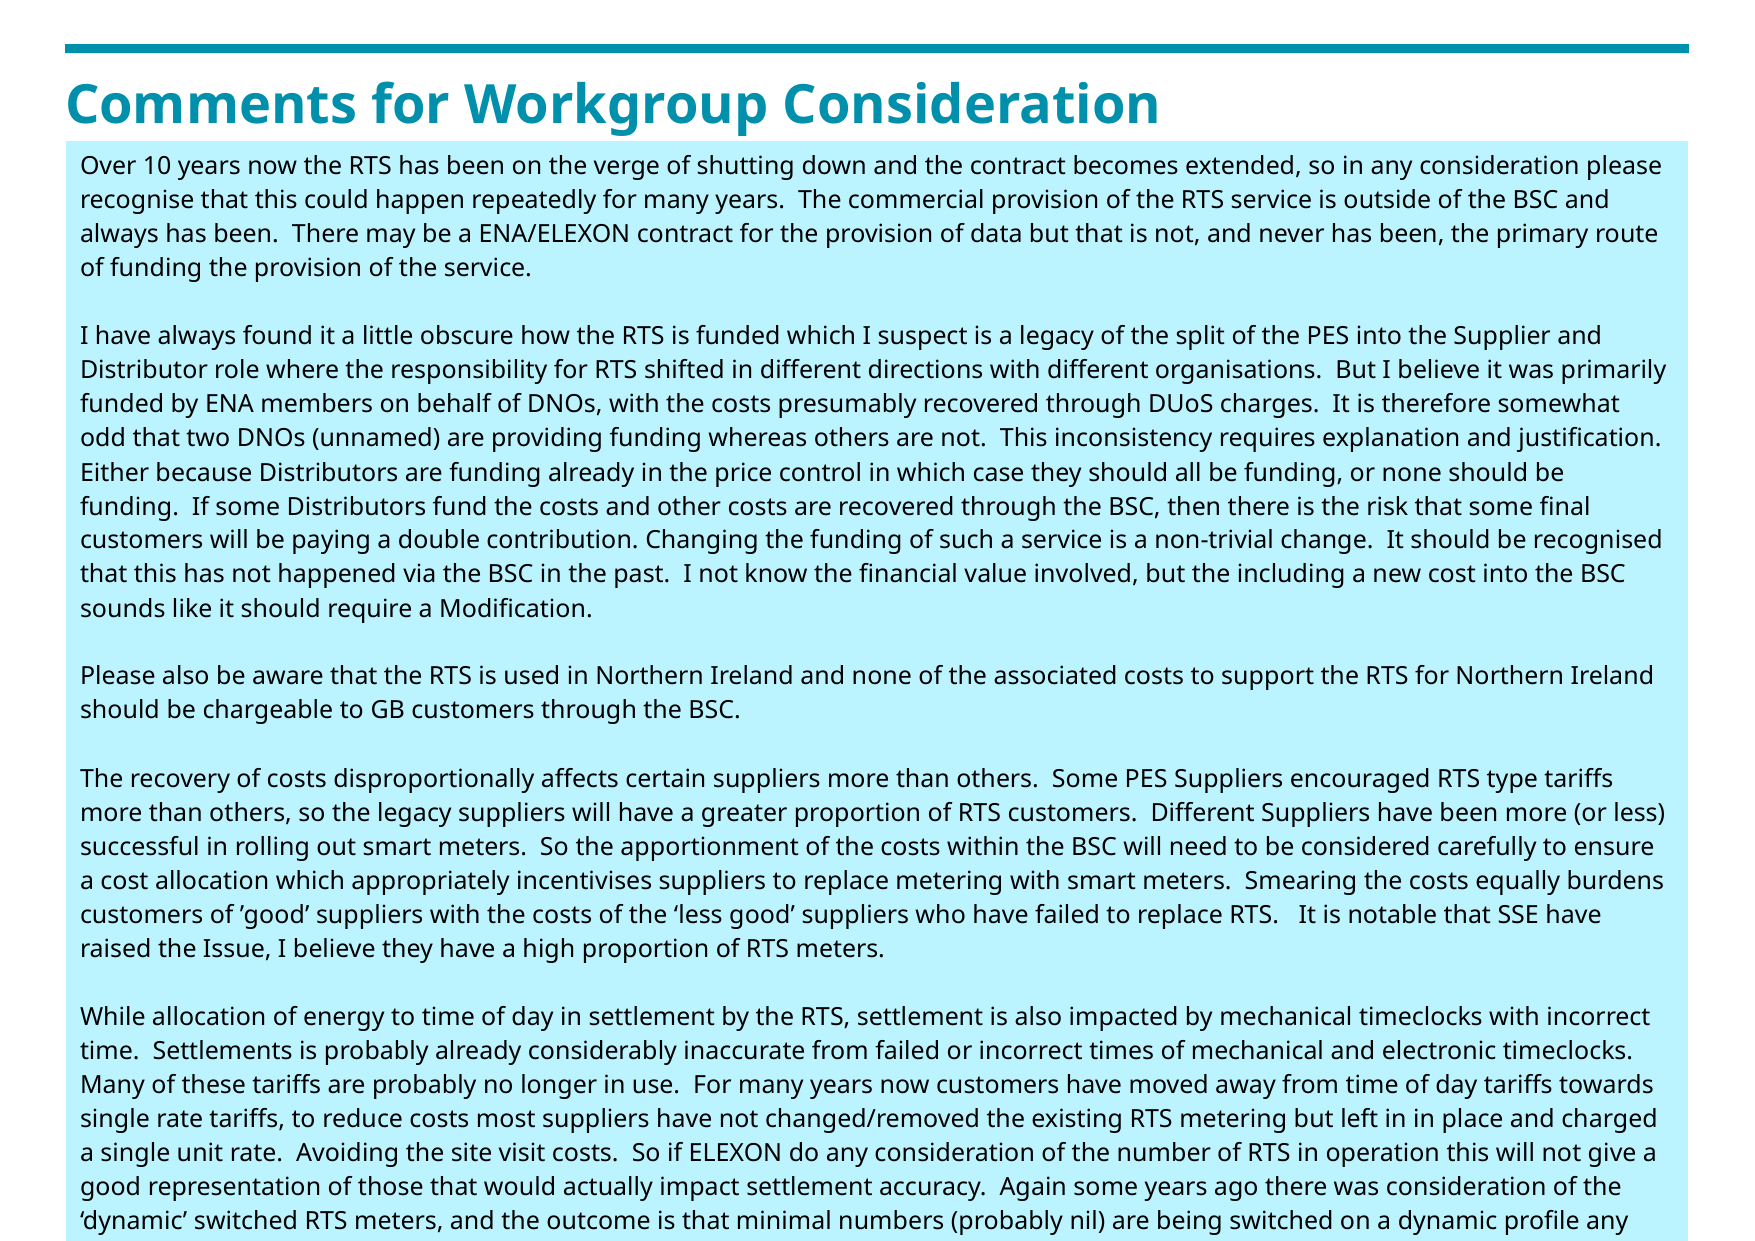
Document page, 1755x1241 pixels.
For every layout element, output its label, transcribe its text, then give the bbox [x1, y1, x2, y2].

table_header Over 10 years now the RTS has been on the verge of shutting down and the contract becomes extended, so in any consideration please recognise that this could happen repeatedly for many years. The commercial provision of the RTS service is outside of the BSC and always has been. There may be a ENA/ELEXON contract for the provision of data but that is not, and never has been, the primary route of funding the provision of the service. I have always found it a little obscure how the RTS is funded which I suspect is a legacy of the split of the PES into the Supplier and Distributor role where the responsibility for RTS shifted in different directions with different organisations. But I believe it was primarily funded by ENA members on behalf of DNOs, with the costs presumably recovered through DUoS charges. It is therefore somewhat odd that two DNOs (unnamed) are providing funding whereas others are not. This inconsistency requires explanation and justification. Either because Distributors are funding already in the price control in which case they should all be funding, or none should be funding. If some Distributors fund the costs and other costs are recovered through the BSC, then there is the risk that some final customers will be paying a double contribution. Changing the funding of such a service is a non-trivial change. It should be recognised that this has not happened via the BSC in the past. I not know the financial value involved, but the including a new cost into the BSC sounds like it should require a Modification. Please also be aware that the RTS is used in Northern Ireland and none of the associated costs to support the RTS for Northern Ireland should be chargeable to GB customers through the BSC. The recovery of costs disproportionally affects certain suppliers more than others. Some PES Suppliers encouraged RTS type tariffs more than others, so the legacy suppliers will have a greater proportion of RTS customers. Different Suppliers have been more (or less) successful in rolling out smart meters. So the apportionment of the costs within the BSC will need to be considered carefully to ensure a cost allocation which appropriately incentivises suppliers to replace metering with smart meters. Smearing the costs equally burdens customers of ’good’ suppliers with the costs of the ‘less good’ suppliers who have failed to replace RTS. It is notable that SSE have raised the Issue, I believe they have a high proportion of RTS meters. While allocation of energy to time of day in settlement by the RTS, settlement is also impacted by mechanical timeclocks with incorrect time. Settlements is probably already considerably inaccurate from failed or incorrect times of mechanical and electronic timeclocks. Many of these tariffs are probably no longer in use. For many years now customers have moved away from time of day tariffs towards single rate tariffs, to reduce costs most suppliers have not changed/removed the existing RTS metering but left in in place and charged a single unit rate. Avoiding the site visit costs. So if ELEXON do any consideration of the number of RTS in operation this will not give a good representation of those that would actually impact settlement accuracy. Again some years ago there was consideration of the ‘dynamic’ switched RTS meters, and the outcome is that minimal numbers (probably nil) are being switched on a dynamic profile any more. The Issue indicates that smart meters with RTS functionality are not available, I think this claim needs exploring further. The smart metering arrangements support the ability of addressing individual meters with messages which is far more flexible that the RTS. It can also avoid targeting vulnerable customers (on the Priority Service Register) whereas RTS does not. [66, 141, 1688, 1241]
title Comments for Workgroup Consideration [65, 69, 1689, 140]
